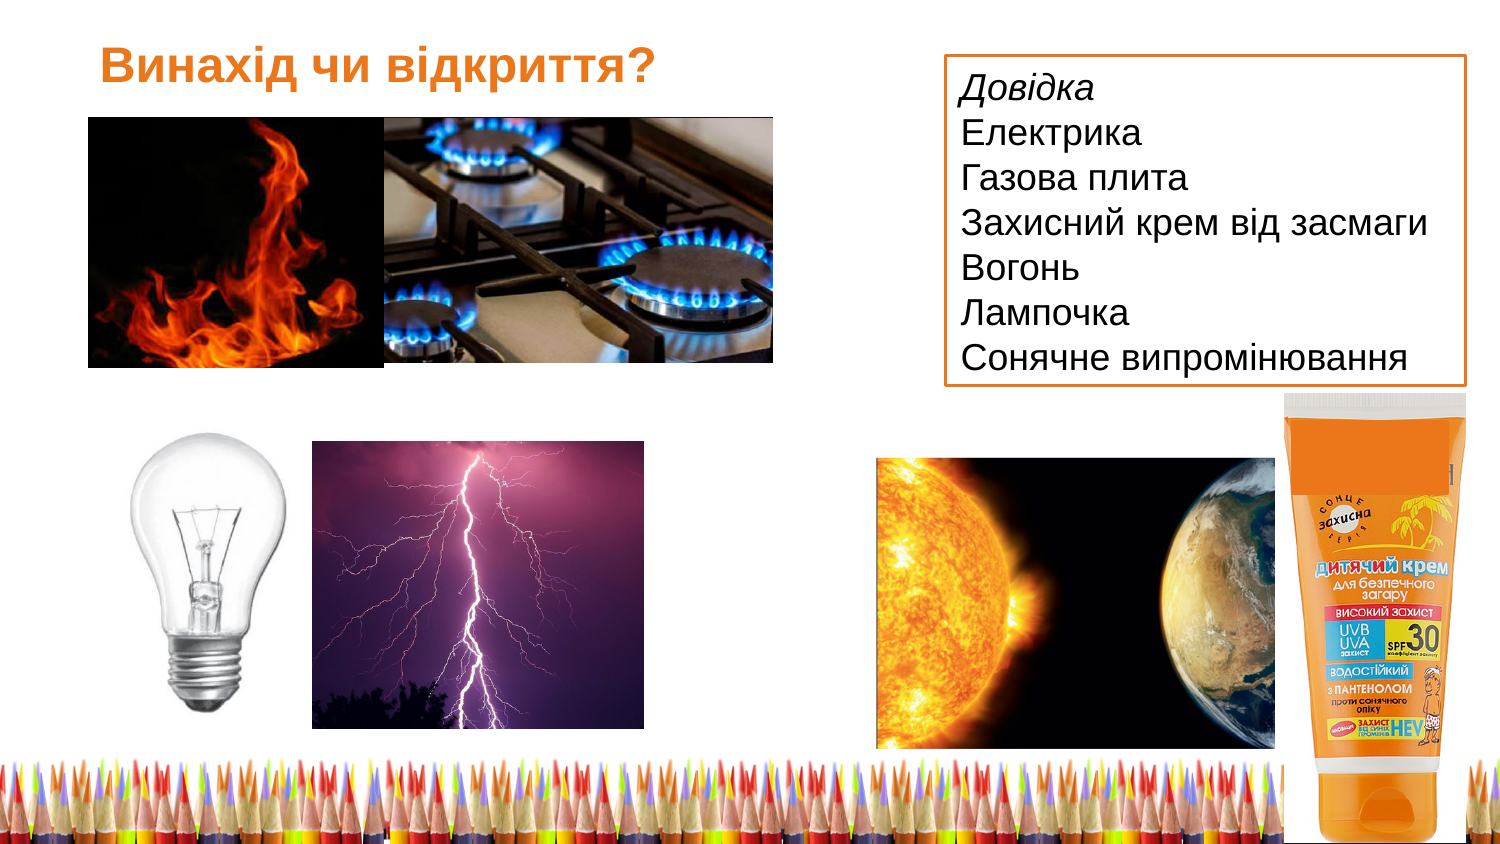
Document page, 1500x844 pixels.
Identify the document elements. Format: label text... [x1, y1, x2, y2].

picture [88, 117, 773, 368]
text_box Довідка Електрика Газова плита Захисний крем від засмаги Вогонь Лампочка Сонячне випромінювання [945, 55, 1466, 386]
text_box Винахід чи відкриття? [0, 16, 928, 190]
picture [92, 409, 644, 729]
picture [0, 393, 1500, 844]
